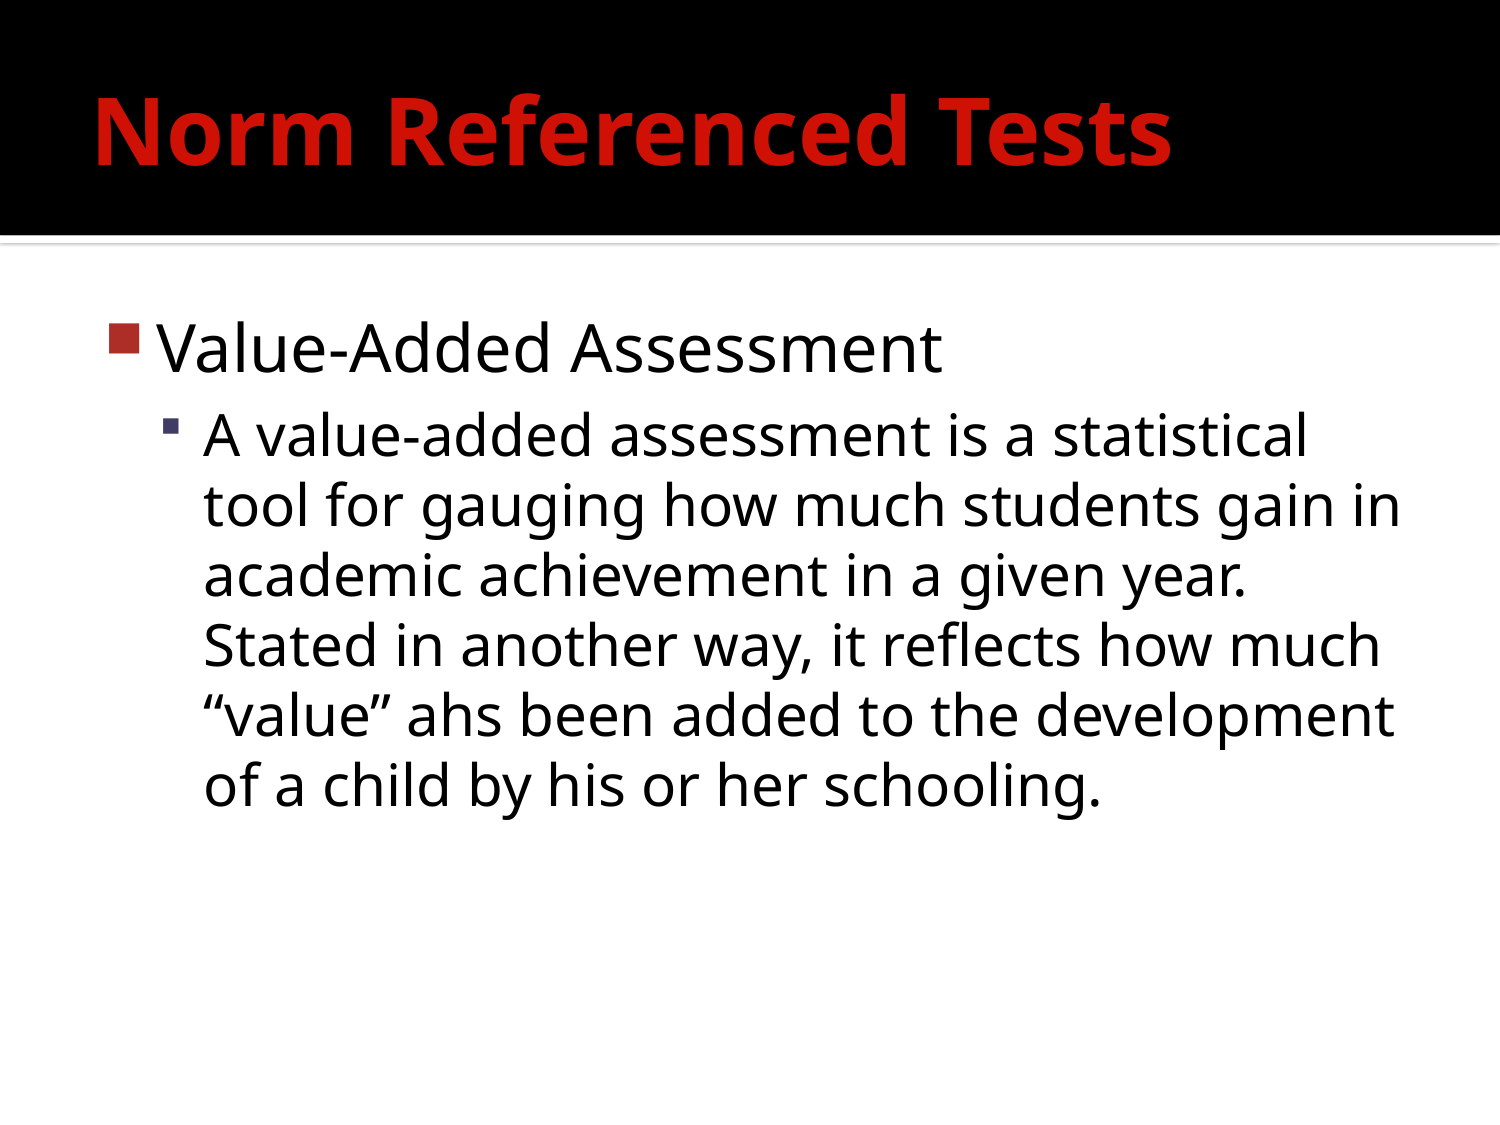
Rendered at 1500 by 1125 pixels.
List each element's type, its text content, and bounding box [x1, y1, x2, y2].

title Norm Referenced Tests [75, 25, 1425, 231]
list Value-Added Assessment A value-added assessment is a statistical tool for gauging how much students gain in academic achievement in a given year. Stated in another way, it reflects how much “value” ahs been added to the development of a child by his or her schooling. [75, 291, 1425, 1050]
